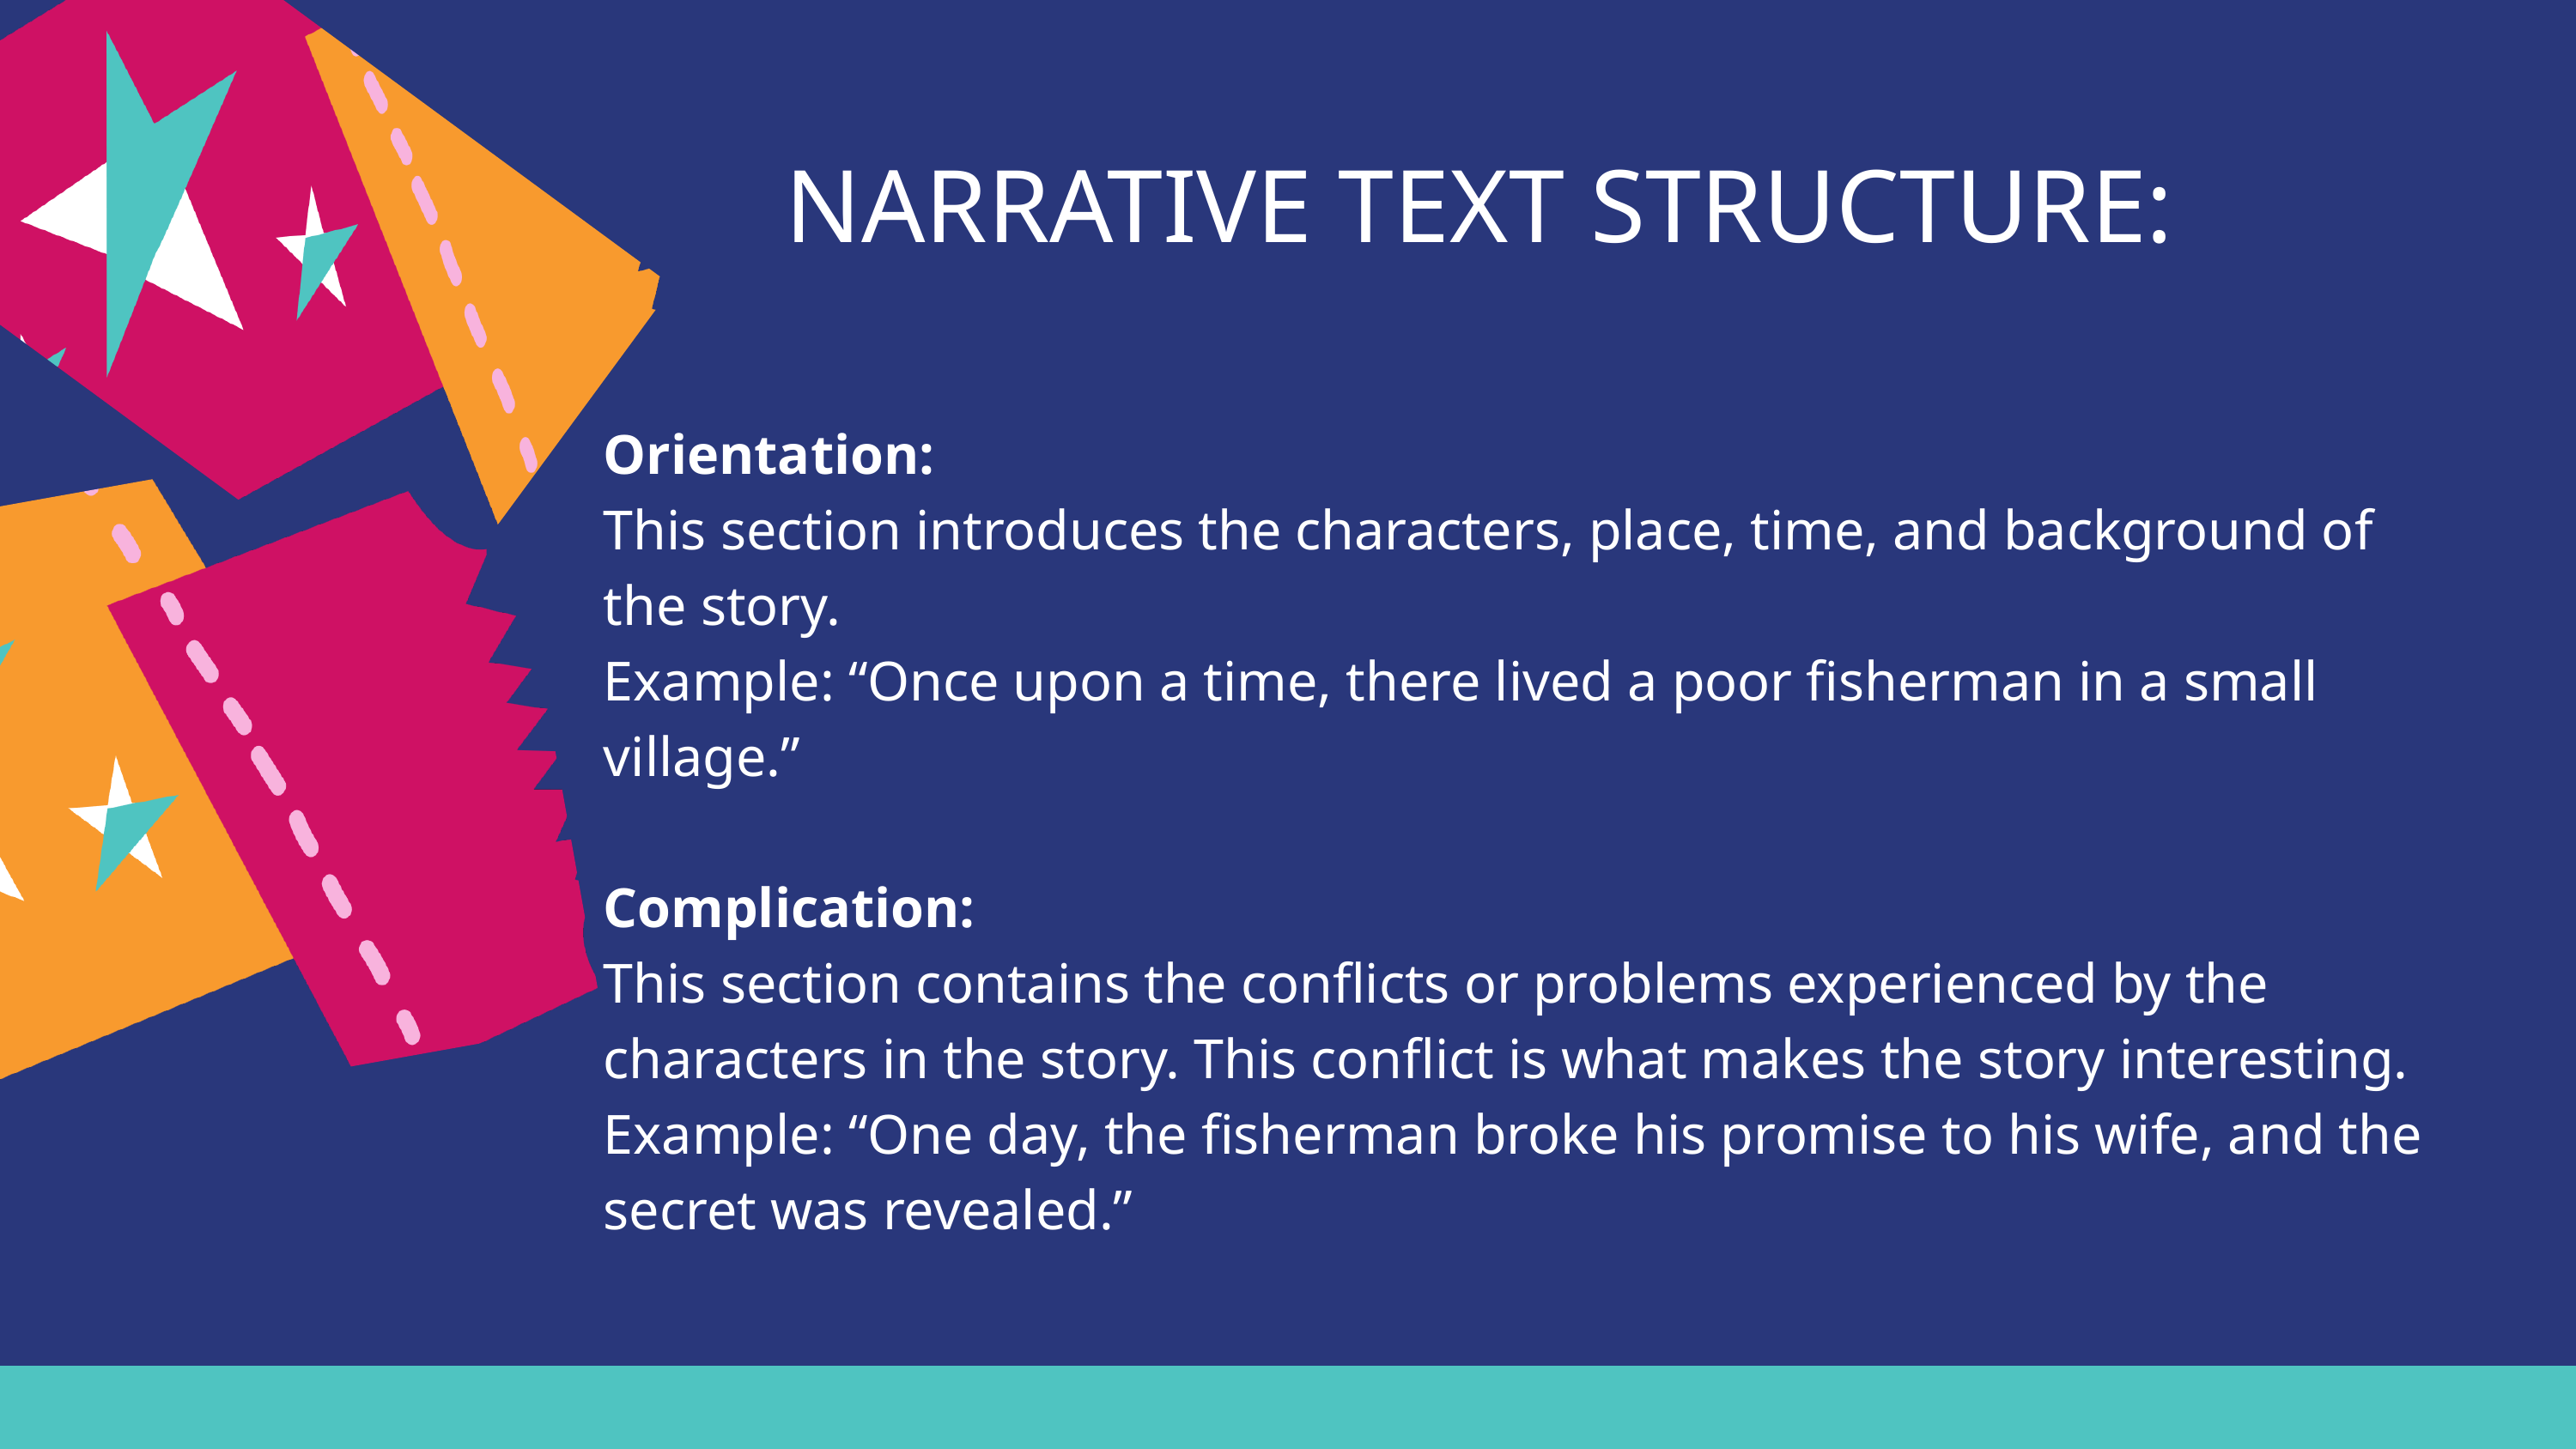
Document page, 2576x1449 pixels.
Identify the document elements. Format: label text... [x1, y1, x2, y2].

text_box [0, 470, 604, 1130]
text_box Orientation: This section introduces the characters, place, time, and background of the story. Example: “Once upon a time, there lived a poor fisherman in a small village.” Complication: This section contains the conflicts or problems experienced by the characters in the story. This conflict is what makes the story interesting. Example: “One day, the fisherman broke his promise to his wife, and the secret was revealed.” [603, 409, 2451, 1240]
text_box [0, 1365, 2576, 1449]
text_box [0, 0, 673, 633]
text_box NARRATIVE TEXT STRUCTURE: [785, 142, 2432, 263]
